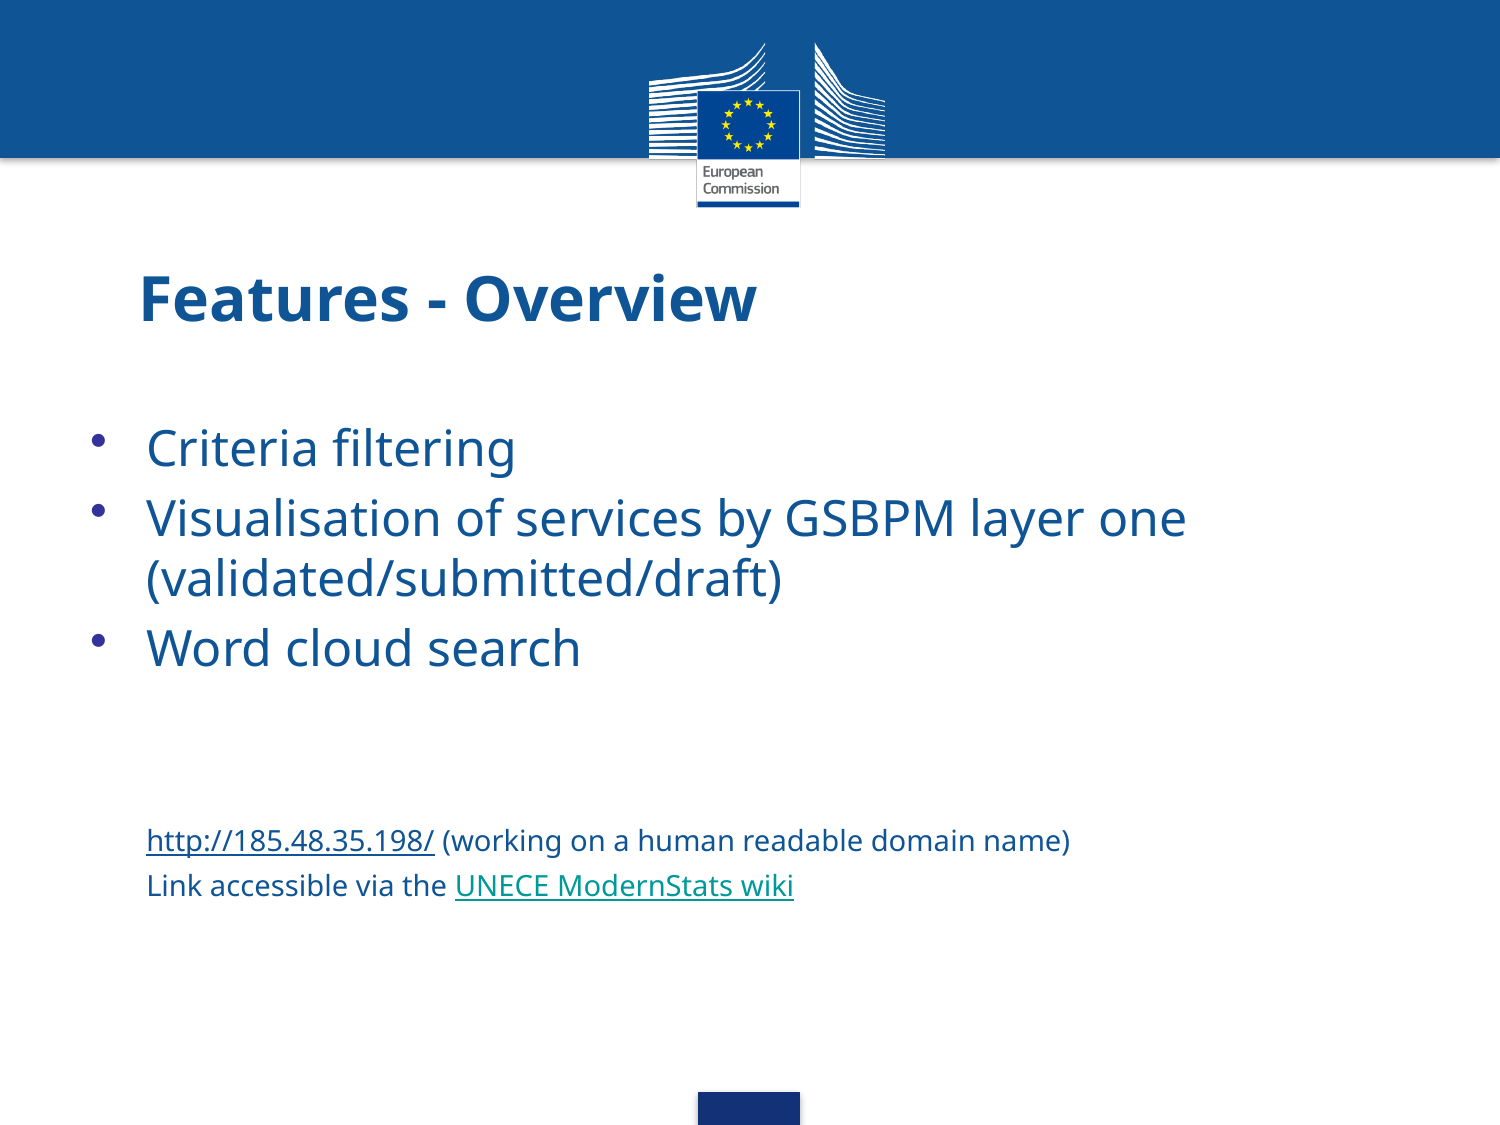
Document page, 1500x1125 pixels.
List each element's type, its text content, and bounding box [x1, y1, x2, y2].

list Criteria filtering Visualisation of services by GSBPM layer one (validated/submitted/draft) Word cloud search http://185.48.35.198/ (working on a human readable domain name) Link accessible via the UNECE ModernStats wiki [75, 408, 1425, 1083]
picture [649, 42, 885, 208]
title Features - Overview [64, 219, 1415, 374]
